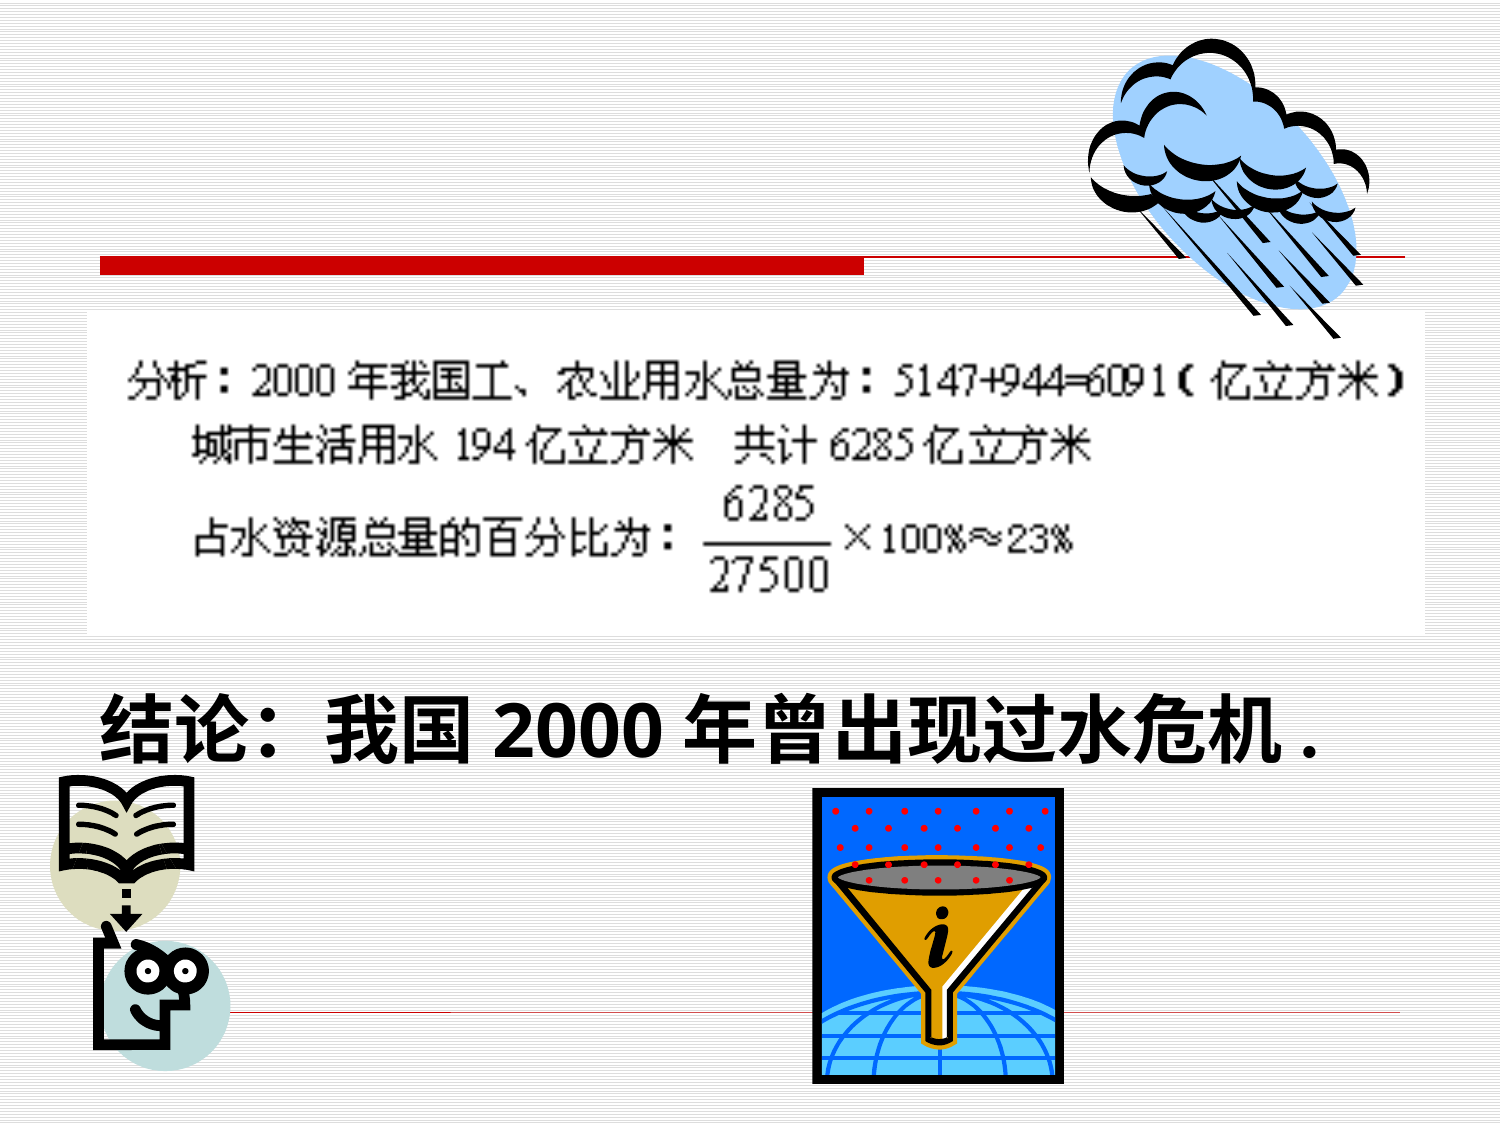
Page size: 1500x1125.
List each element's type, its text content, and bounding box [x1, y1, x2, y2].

picture [87, 37, 1426, 636]
picture [812, 787, 1065, 1085]
picture [49, 774, 231, 1072]
text_box 结论：我国2000年曾出现过水危机. [85, 675, 1344, 780]
